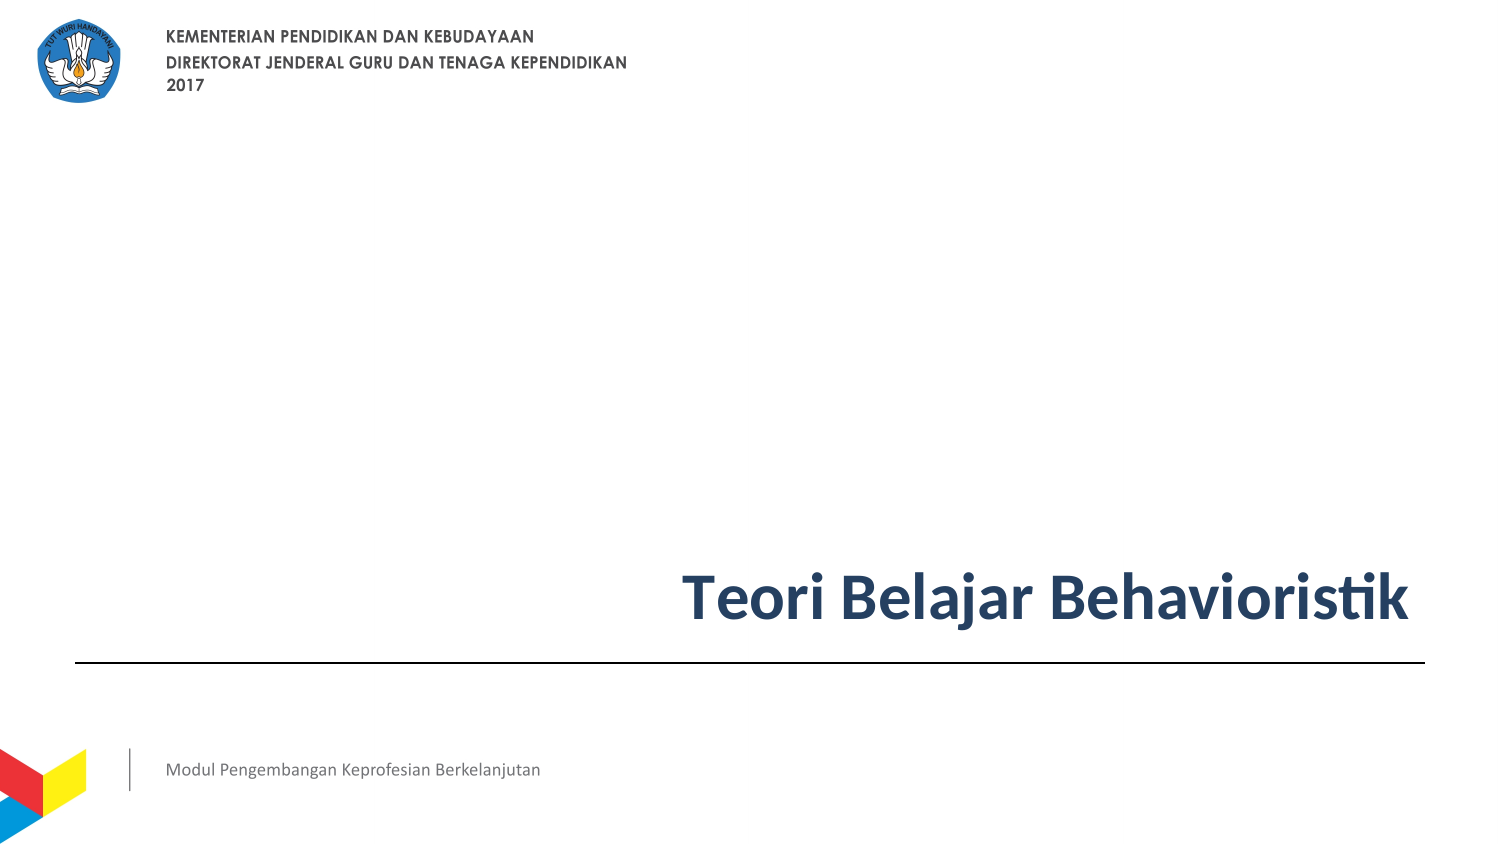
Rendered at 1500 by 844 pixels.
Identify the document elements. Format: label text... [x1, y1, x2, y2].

title Teori Belajar Behavioristik [75, 522, 1425, 664]
picture [0, 0, 1498, 844]
